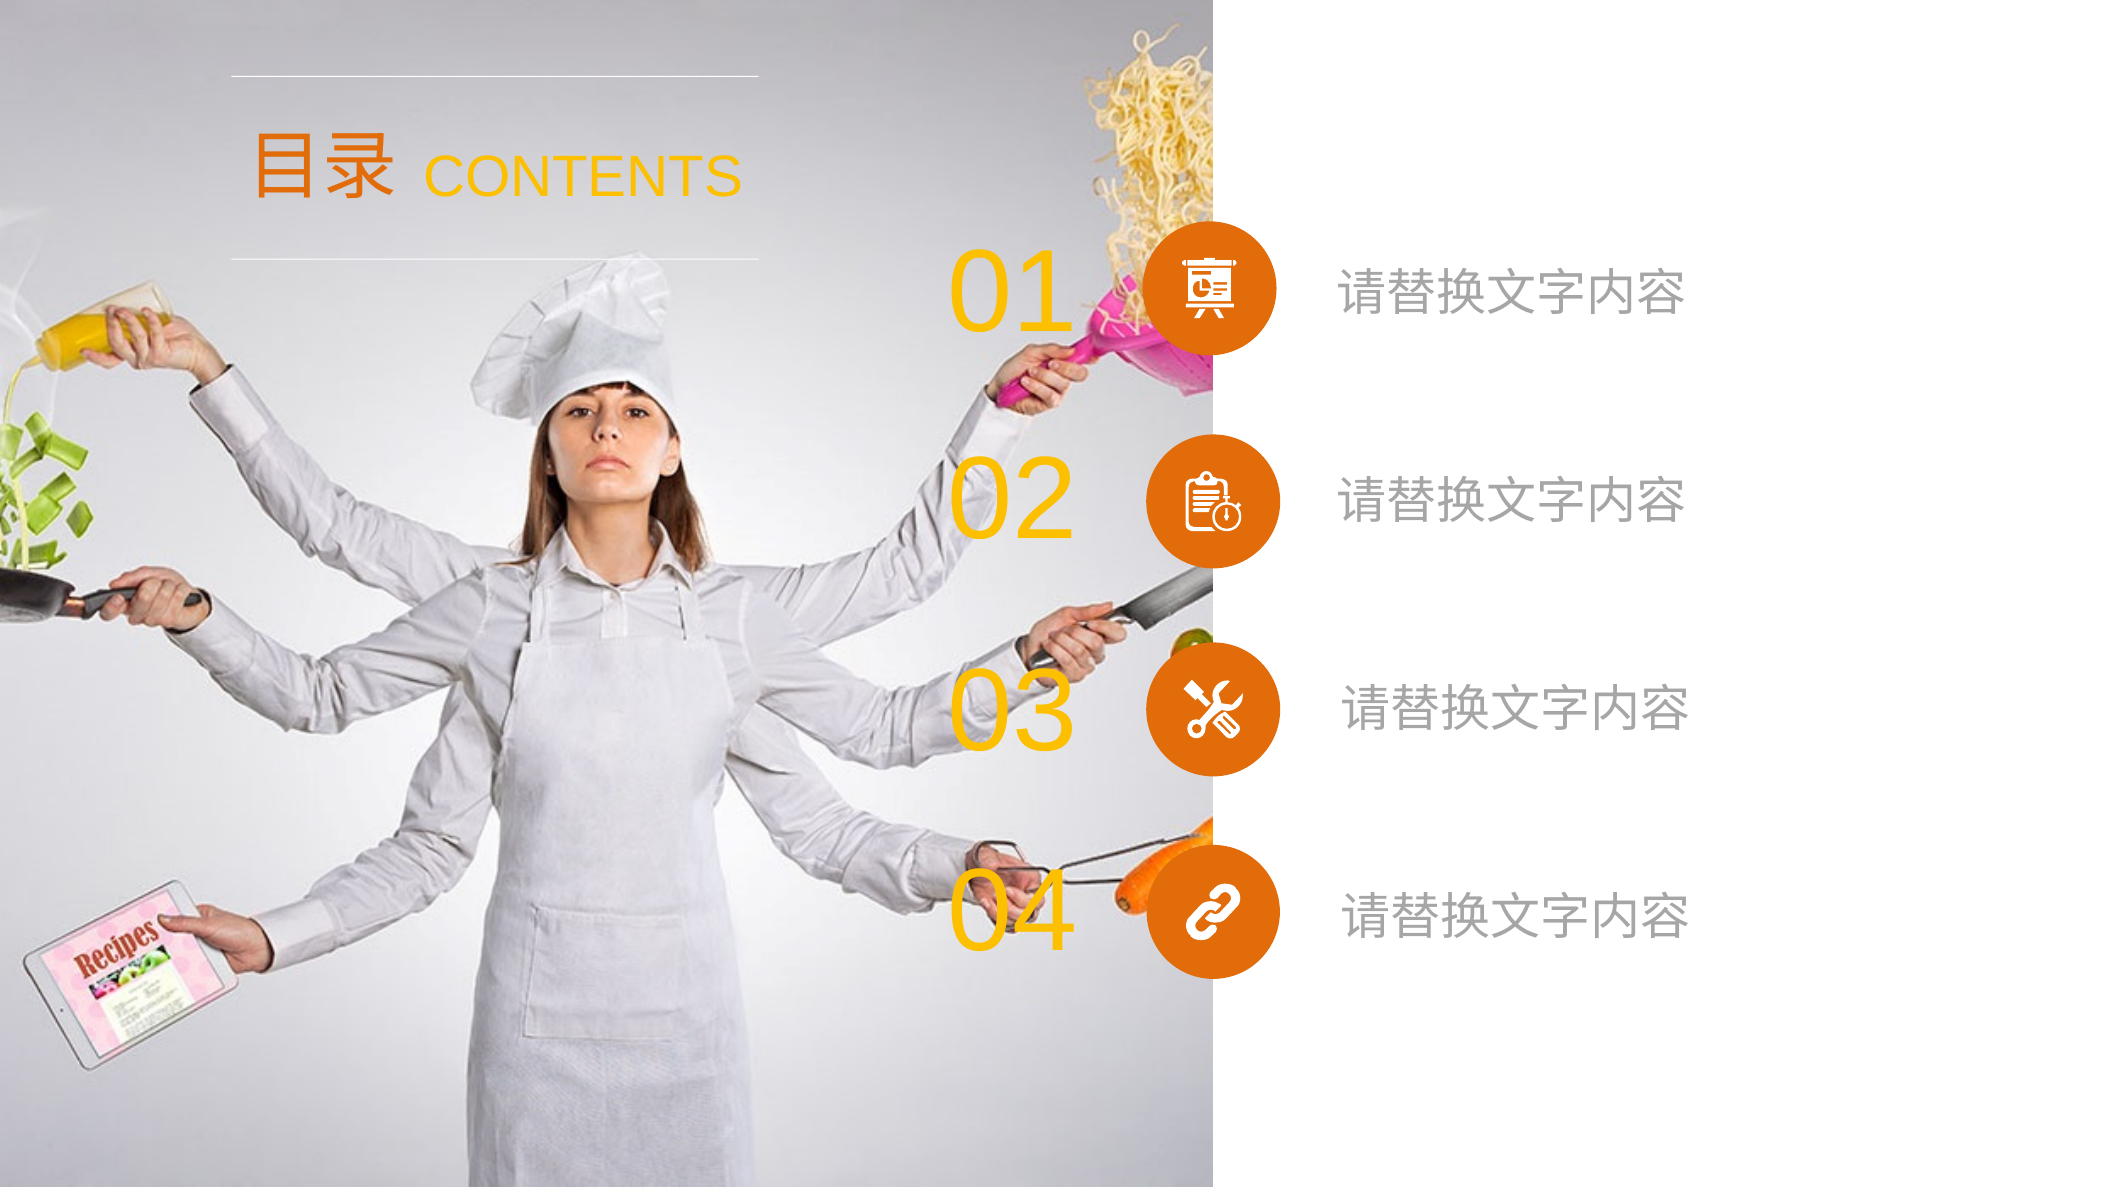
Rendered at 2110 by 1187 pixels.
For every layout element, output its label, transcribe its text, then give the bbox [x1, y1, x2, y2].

text_box 04 [932, 825, 1093, 982]
text_box 请替换文字内容 [1340, 676, 1762, 737]
text_box 02 [932, 414, 1093, 570]
text_box 请替换文字内容 [1336, 468, 1757, 529]
text_box [0, 0, 1213, 1187]
text_box 01 [932, 206, 1093, 362]
text_box 目录 [247, 117, 398, 209]
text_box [1146, 844, 1280, 979]
text_box CONTENTS [422, 138, 743, 209]
text_box 请替换文字内容 [1340, 884, 1762, 945]
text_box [1146, 434, 1281, 569]
text_box 请替换文字内容 [1336, 260, 1757, 321]
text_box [1146, 642, 1281, 777]
text_box 03 [932, 625, 1093, 781]
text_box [1142, 221, 1277, 356]
